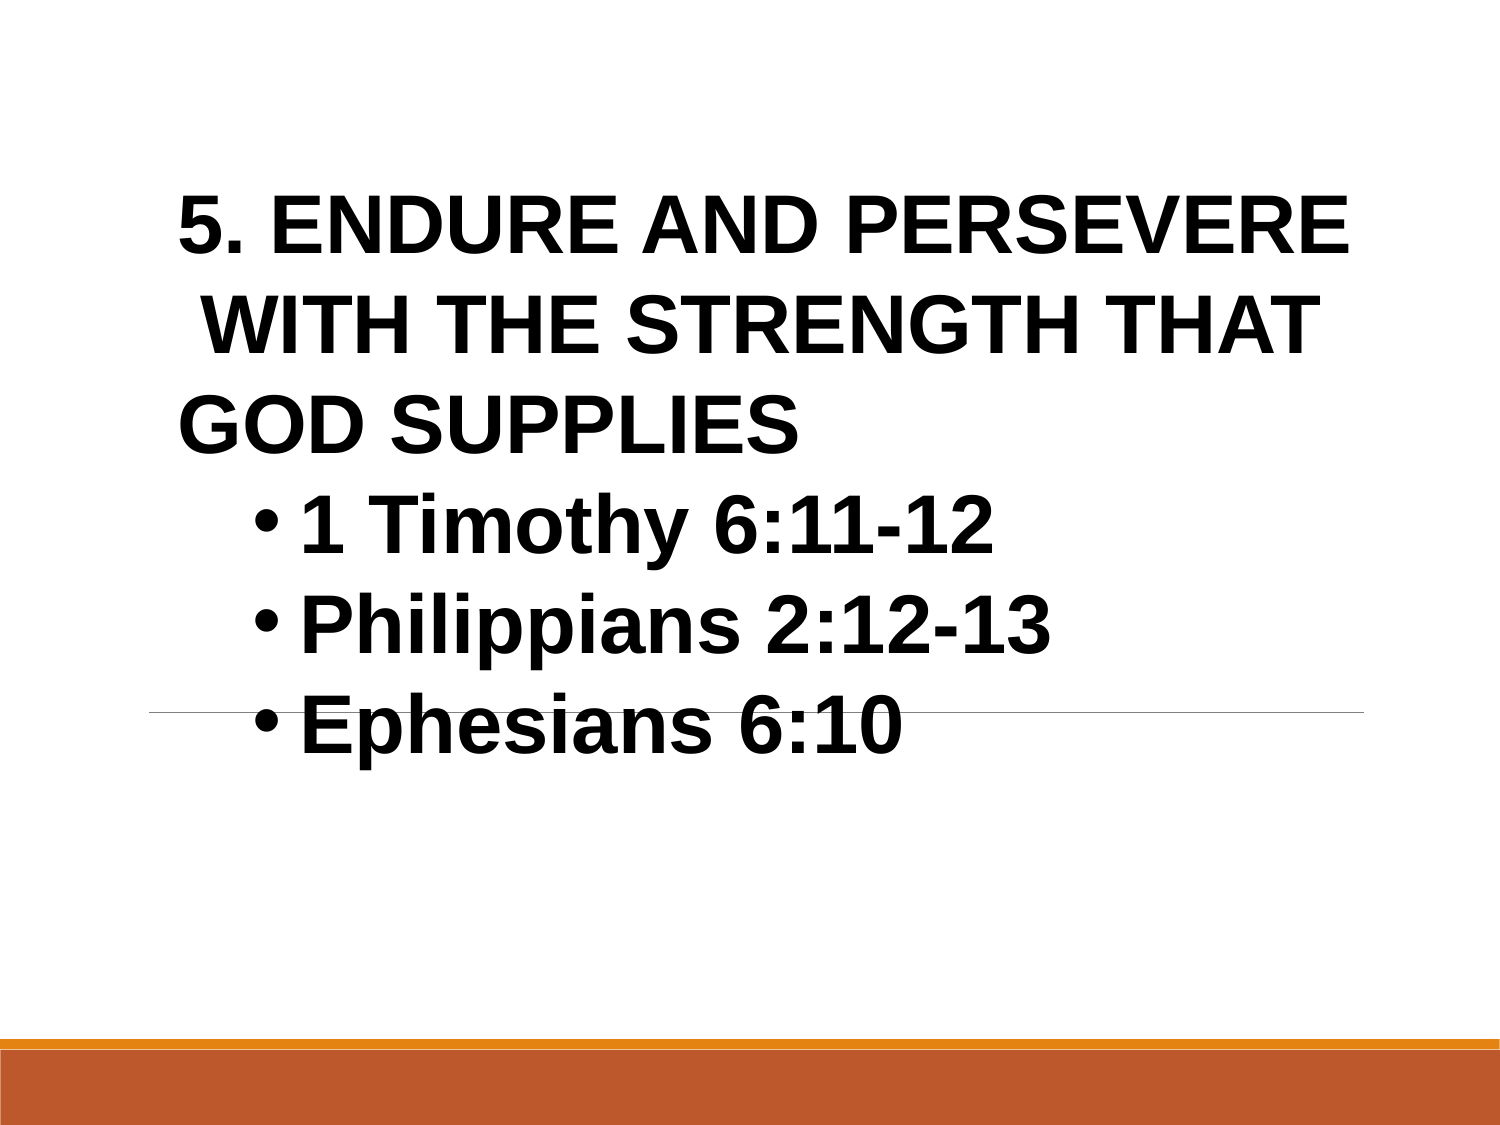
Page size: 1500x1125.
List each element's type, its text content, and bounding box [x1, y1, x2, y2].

text_box 5. ENDURE AND PERSEVERE WITH THE STRENGTH THAT GOD SUPPLIES 1 Timothy 6:11-12 Philippians 2:12-13 Ephesians 6:10 [162, 162, 1375, 778]
